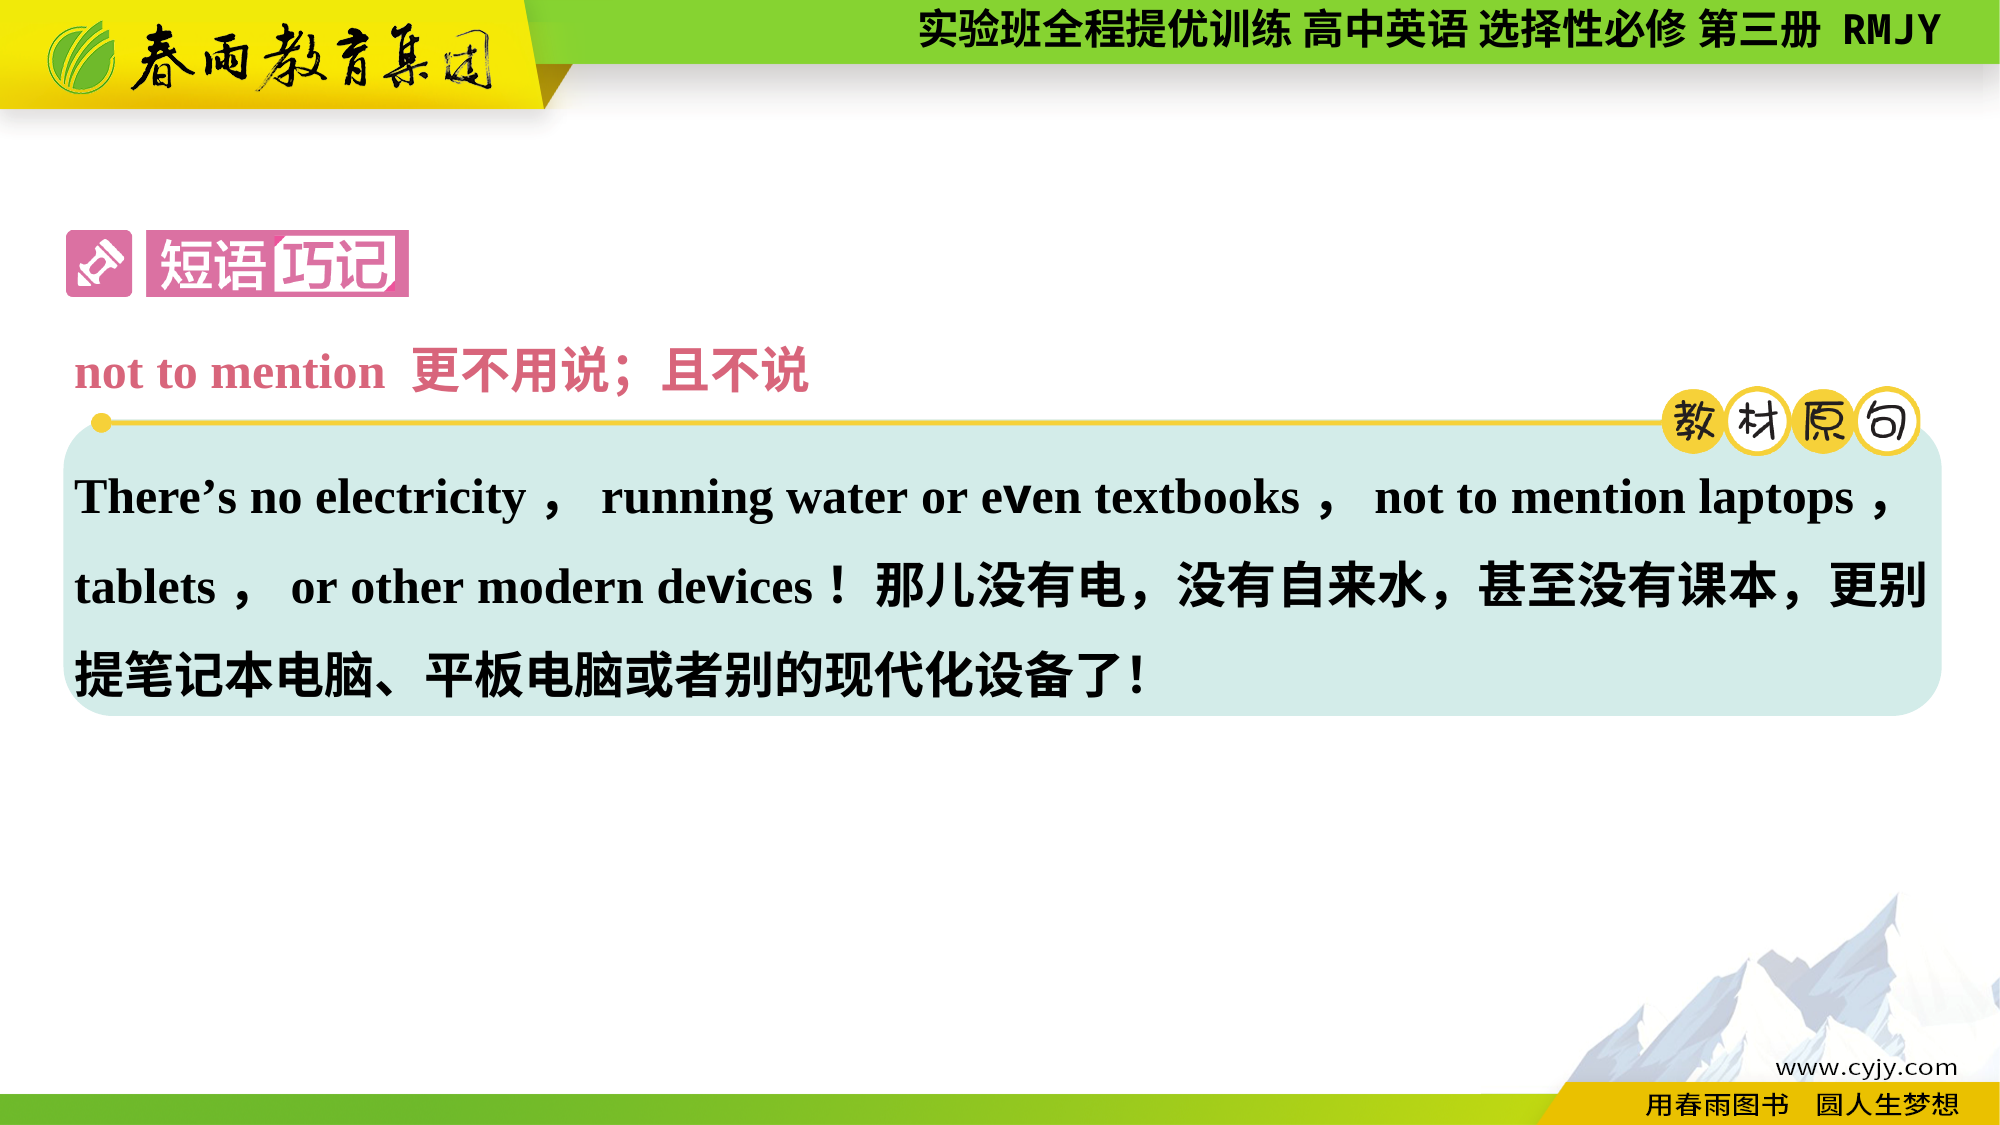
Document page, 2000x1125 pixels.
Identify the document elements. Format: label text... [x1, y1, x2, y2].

text_box There’s no electricity，running water or even textbooks，not to mention laptops，tablets，or other modern devices！那儿没有电，没有自来水，甚至没有课本，更别提笔记本电脑、平板电脑或者别的现代化设备了！ [59, 425, 1944, 711]
text_box [91, 711, 1914, 716]
picture [0, 0, 2000, 1125]
list not to mention 更不用说；且不说 [59, 301, 1944, 396]
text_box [90, 386, 1921, 486]
